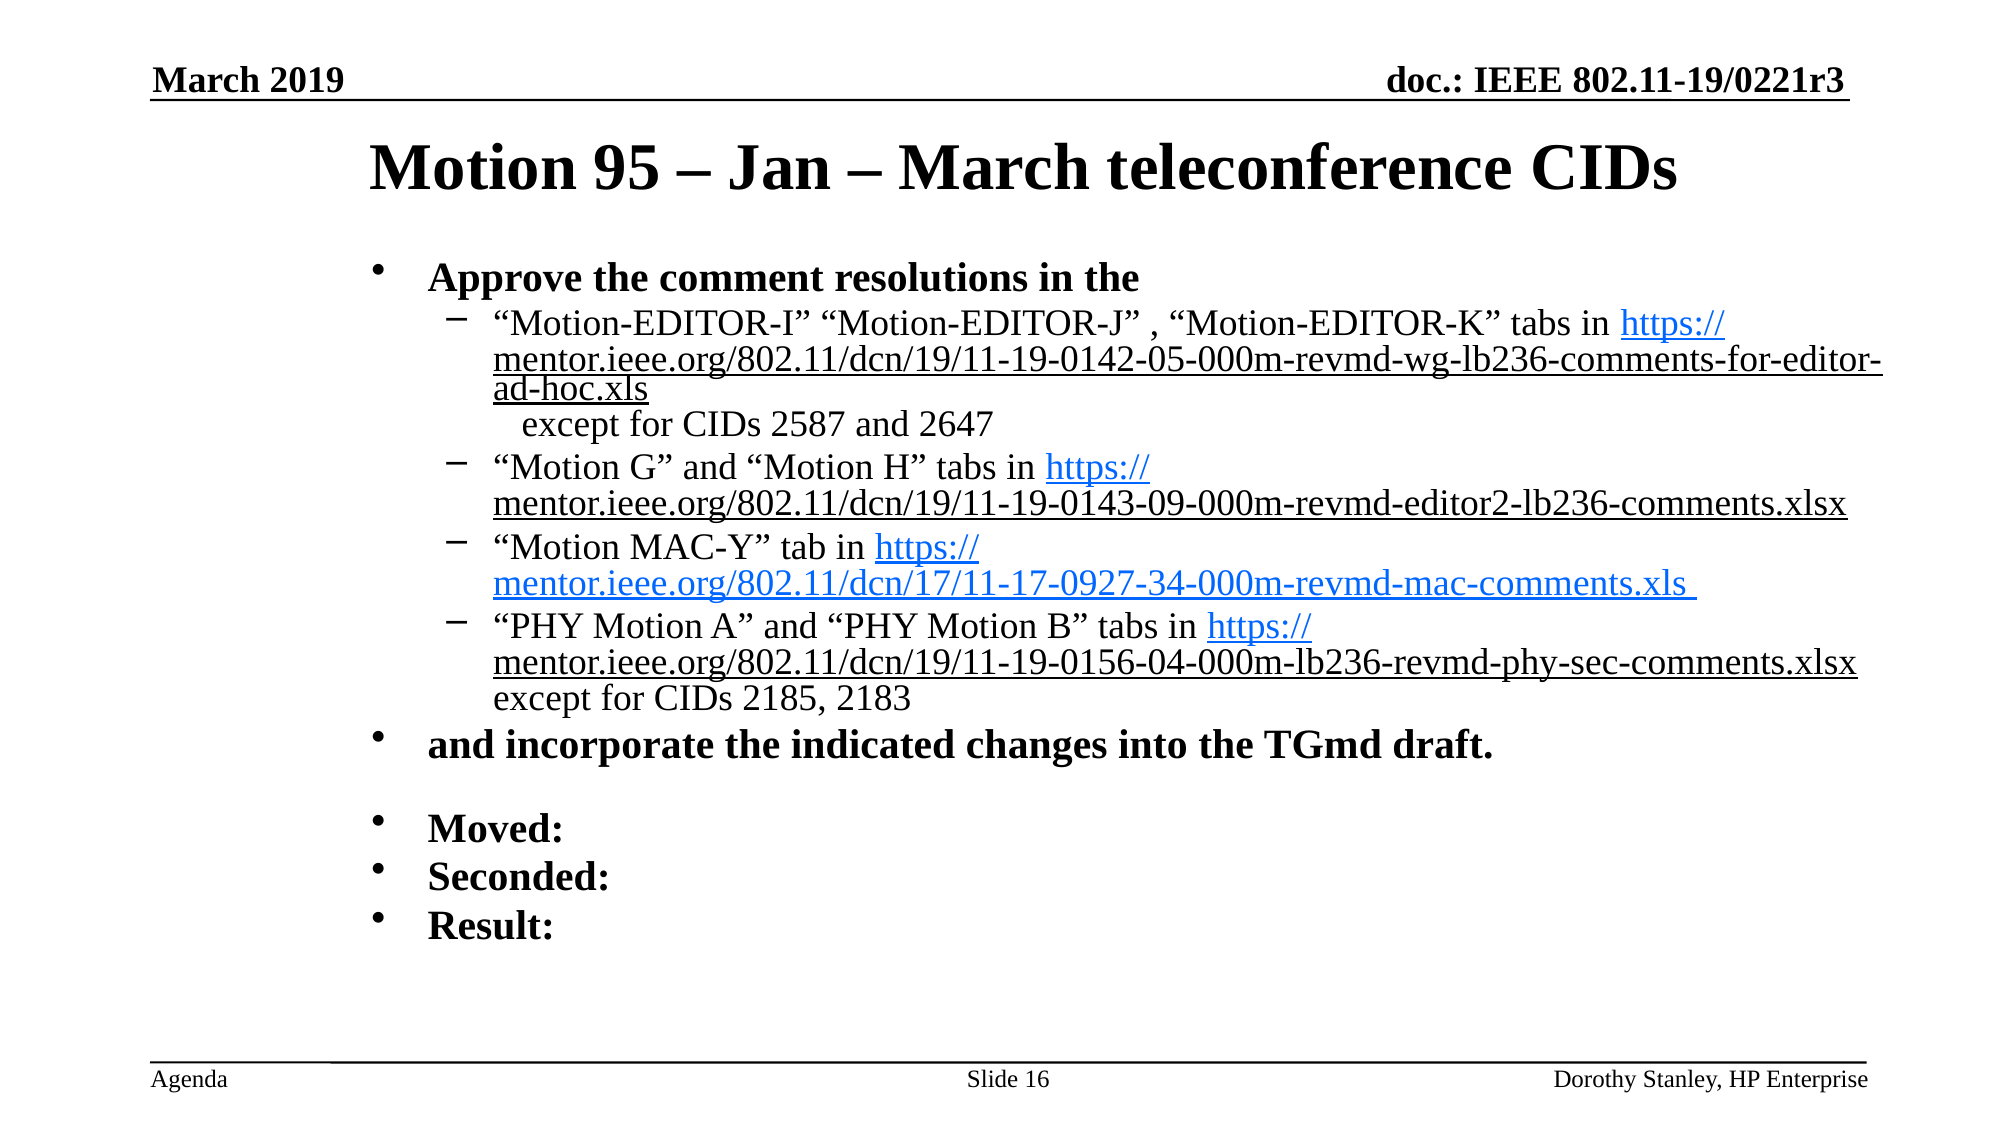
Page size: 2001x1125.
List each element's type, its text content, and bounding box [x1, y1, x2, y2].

title Motion 95 – Jan – March teleconference CIDs [200, 75, 1850, 250]
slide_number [152, 54, 567, 100]
footer Dorothy Stanley, HP Enterprise [1549, 1062, 1869, 1093]
slide_number Slide 16 [966, 1062, 1051, 1093]
list Approve the comment resolutions in the “Motion-EDITOR-I” “Motion-EDITOR-J” , “Motion-EDITOR-K” tabs in https://mentor.ieee.org/802.11/dcn/19/11-19-0142-05-000m-revmd-wg-lb236-comments-for-editor-ad-hoc.xls except for CIDs 2587 and 2647 “Motion G” and “Motion H” tabs in https://mentor.ieee.org/802.11/dcn/19/11-19-0143-09-000m-revmd-editor2-lb236-comments.xlsx “Motion MAC-Y” tab in https://mentor.ieee.org/802.11/dcn/17/11-17-0927-34-000m-revmd-mac-comments.xls “PHY Motion A” and “PHY Motion B” tabs in https://mentor.ieee.org/802.11/dcn/19/11-19-0156-04-000m-lb236-revmd-phy-sec-comments.xlsx except for CIDs 2185, 2183 and incorporate the indicated changes into the TGmd draft. Moved: Seconded: Result: [356, 251, 1911, 1002]
